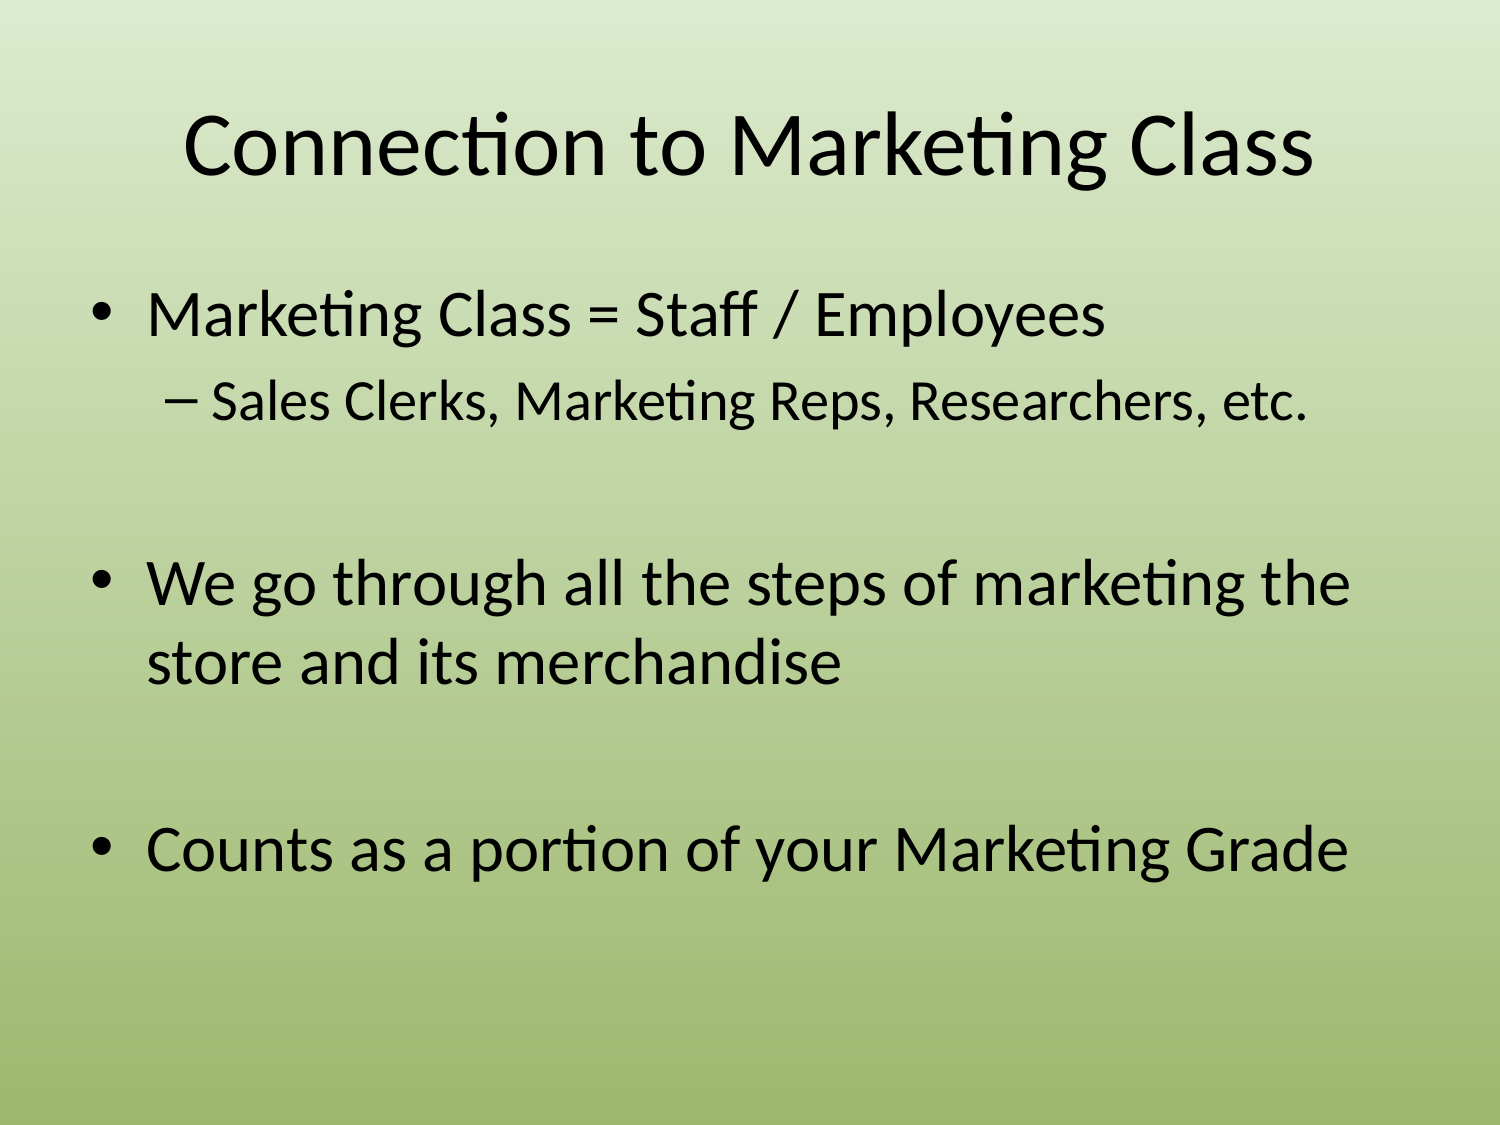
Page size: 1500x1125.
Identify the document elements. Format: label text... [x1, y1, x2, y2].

title Connection to Marketing Class [75, 45, 1425, 233]
list Marketing Class = Staff / Employees Sales Clerks, Marketing Reps, Researchers, etc. We go through all the steps of marketing the store and its merchandise Counts as a portion of your Marketing Grade [75, 262, 1425, 1005]
